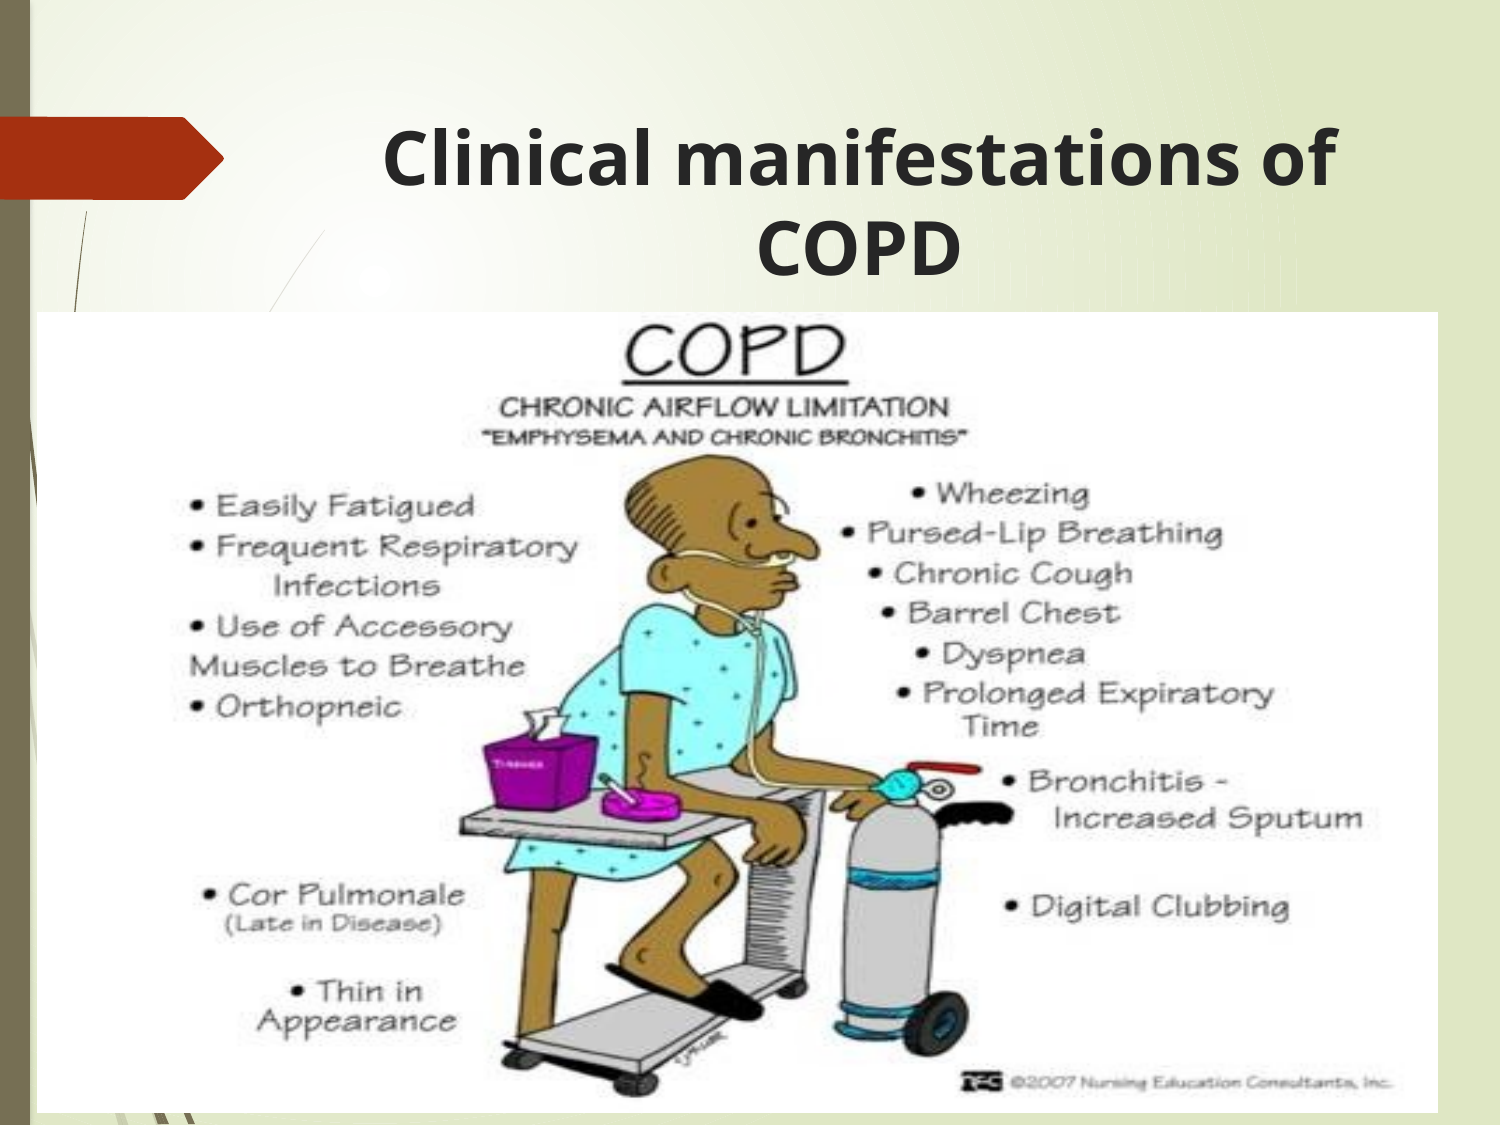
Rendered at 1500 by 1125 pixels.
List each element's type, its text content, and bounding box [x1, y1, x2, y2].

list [37, 312, 1438, 1113]
title Clinical manifestations of COPD [319, 102, 1400, 311]
